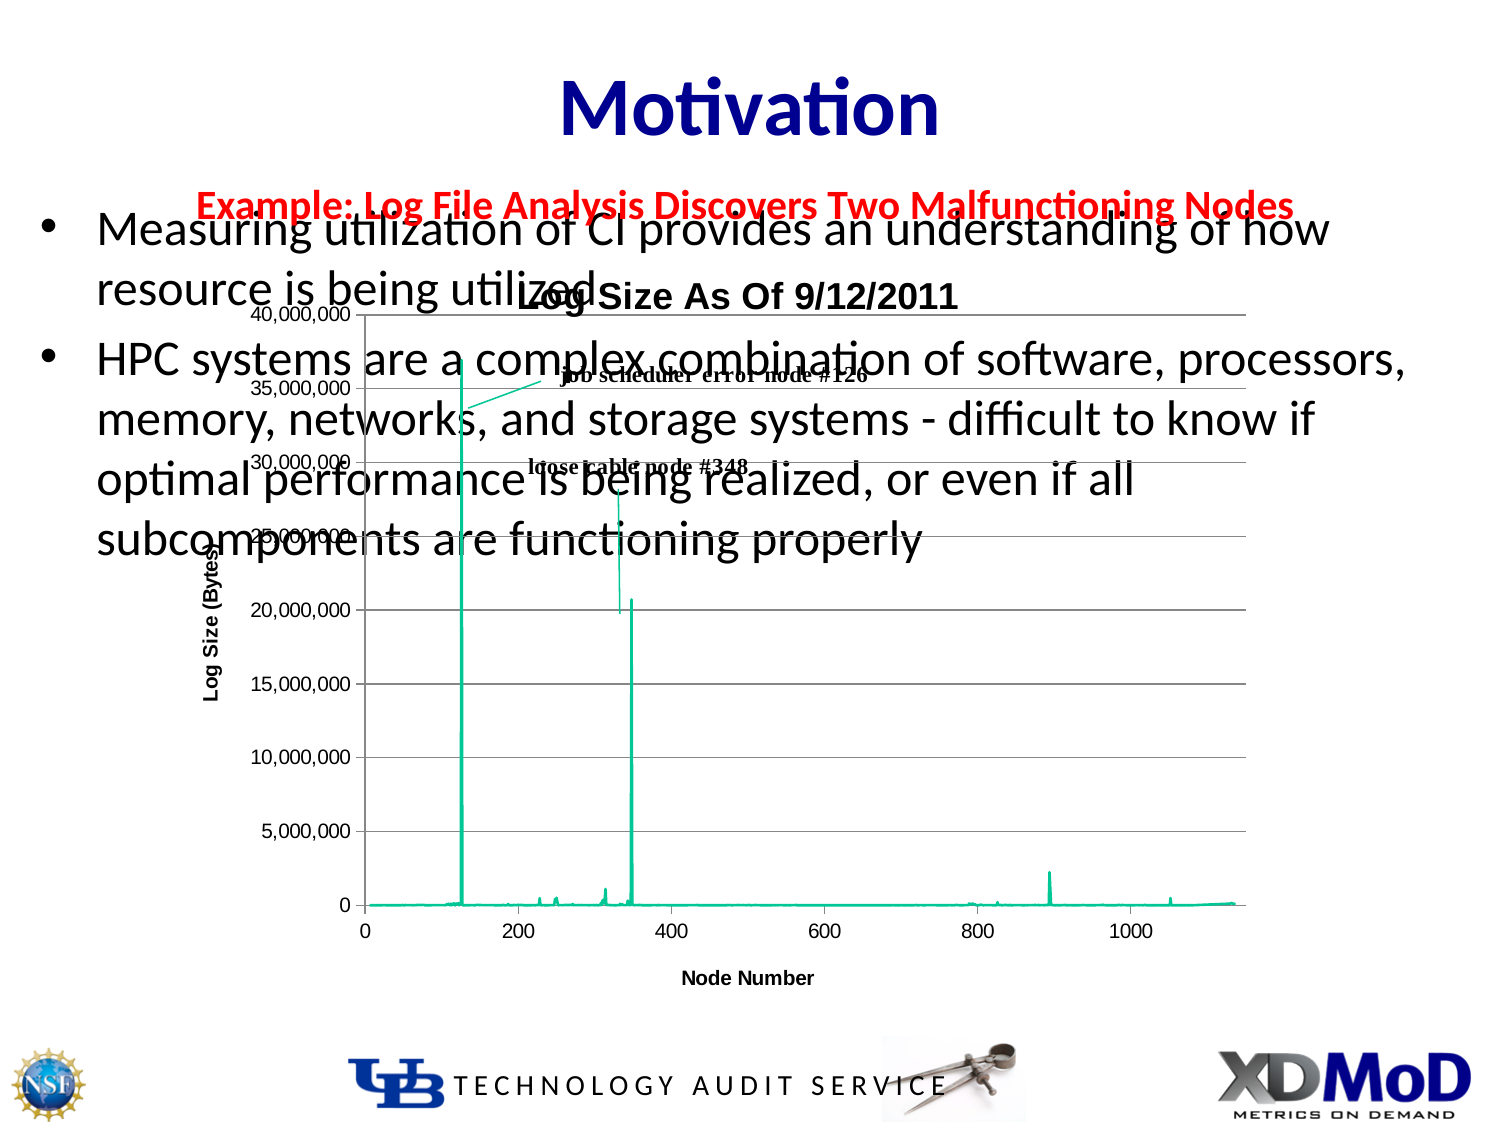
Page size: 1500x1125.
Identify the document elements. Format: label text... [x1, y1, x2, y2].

list Measuring utilization of CI provides an understanding of how resource is being utilized HPC systems are a complex combination of software, processors, memory, networks, and storage systems - difficult to know if optimal performance is being realized, or even if all subcomponents are functioning properly [1321, 187, 1433, 588]
title Motivation [0, 7, 1500, 196]
picture [882, 1070, 1026, 1122]
picture [340, 1070, 449, 1114]
list Measuring utilization of CI provides an understanding of how resource is being utilized HPC systems are a complex combination of software, processors, memory, networks, and storage systems - difficult to know if optimal performance is being realized, or even if all subcomponents are functioning properly [24, 187, 169, 588]
picture [1214, 1043, 1475, 1125]
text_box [174, 170, 1317, 1070]
picture [10, 1046, 87, 1123]
